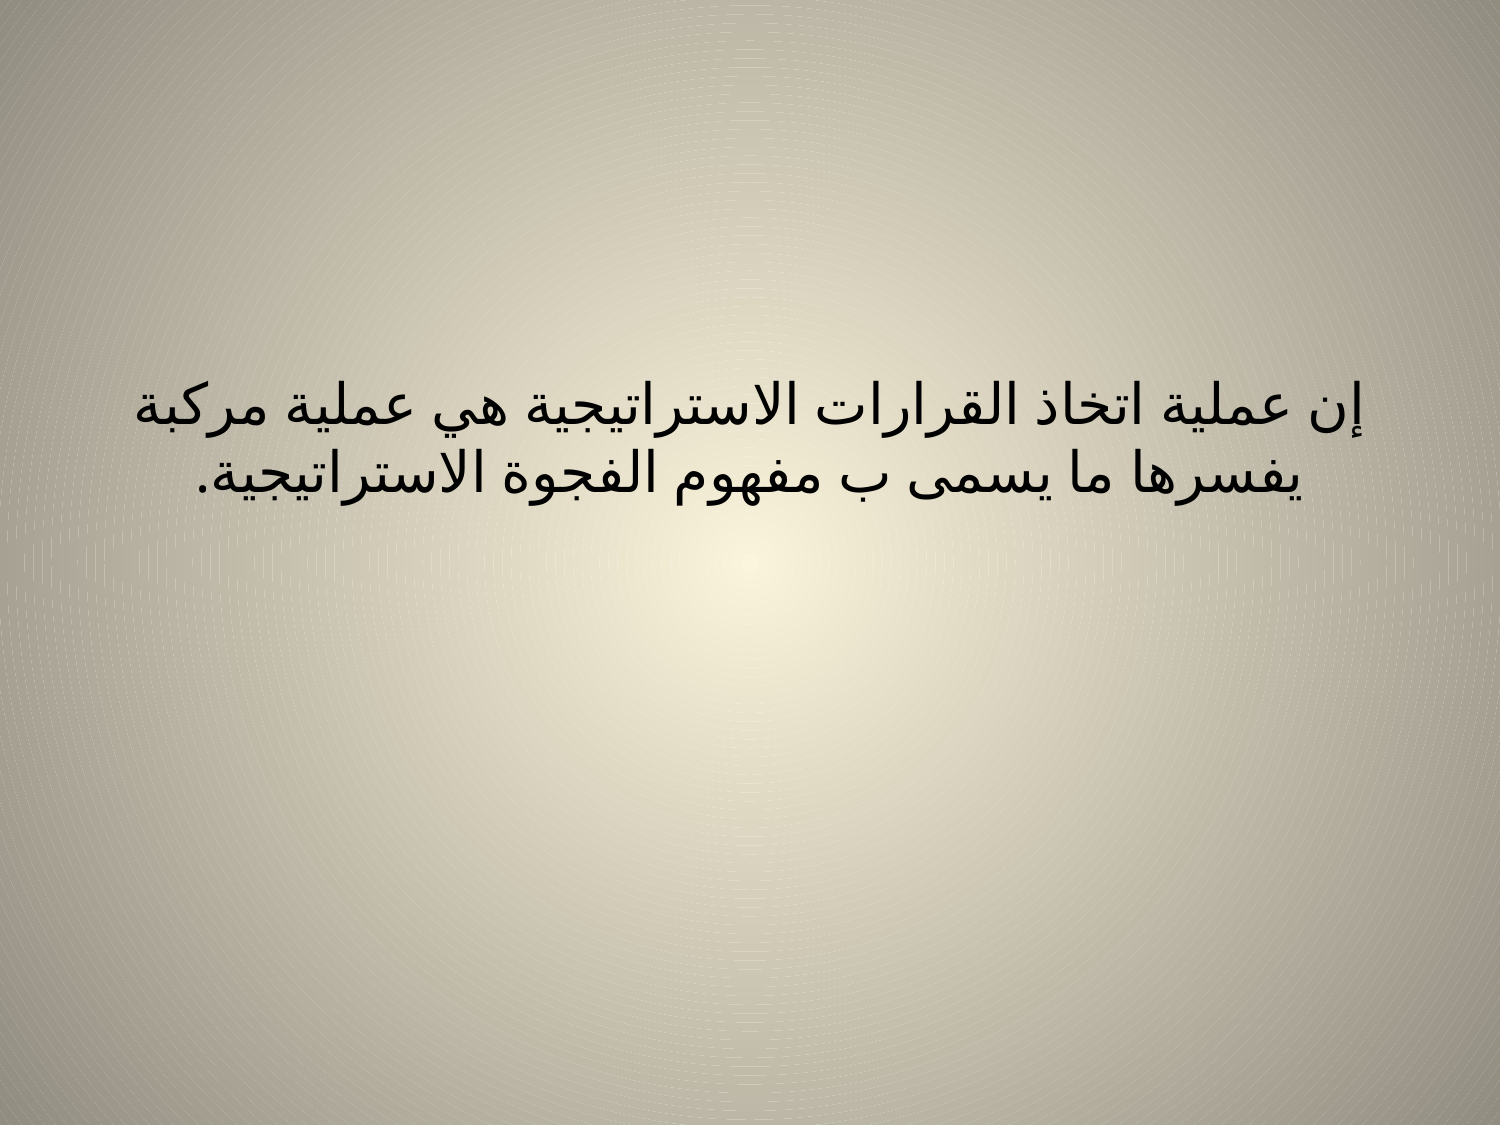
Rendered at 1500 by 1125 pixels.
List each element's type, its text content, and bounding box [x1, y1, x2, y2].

title إن عملية اتخاذ القرارات الاستراتيجية هي عملية مركبة يفسرها ما يسمى ب مفهوم الفجوة الاستراتيجية. [112, 349, 1388, 591]
